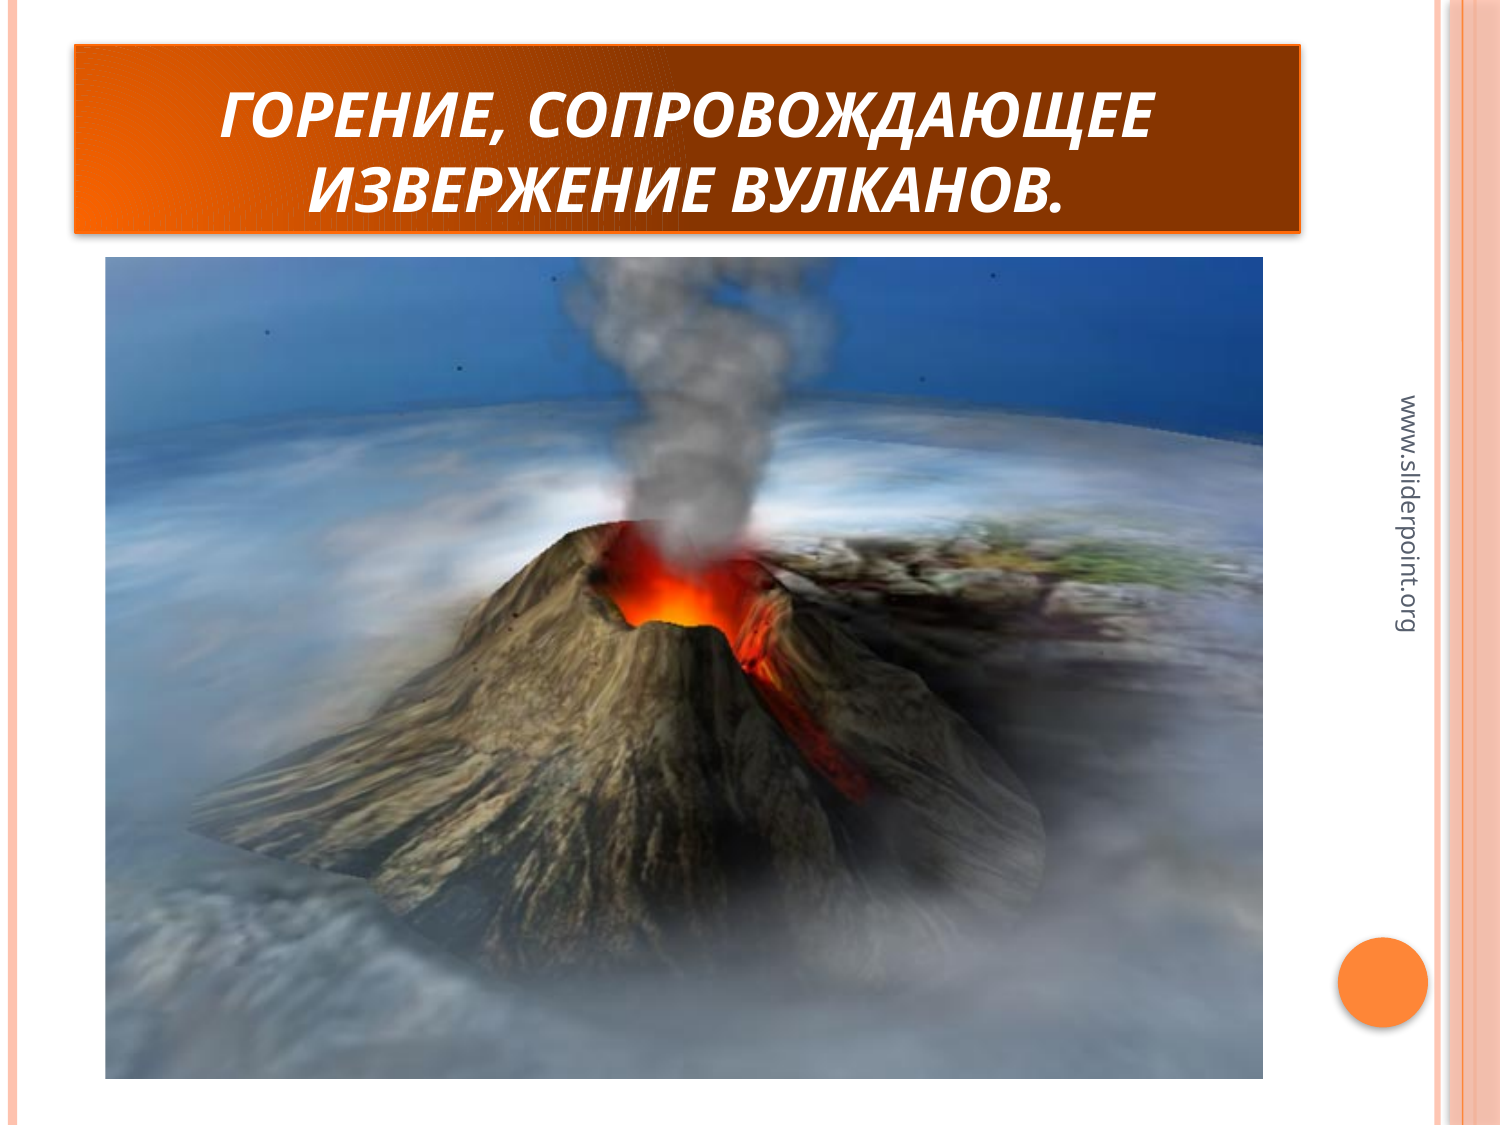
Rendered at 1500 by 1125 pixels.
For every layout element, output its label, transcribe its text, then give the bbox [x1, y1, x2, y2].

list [104, 257, 1264, 1079]
footer www.sliderpoint.org [1379, 380, 1440, 906]
title Горение, сопровождающее извержение вулканов. [74, 44, 1301, 234]
